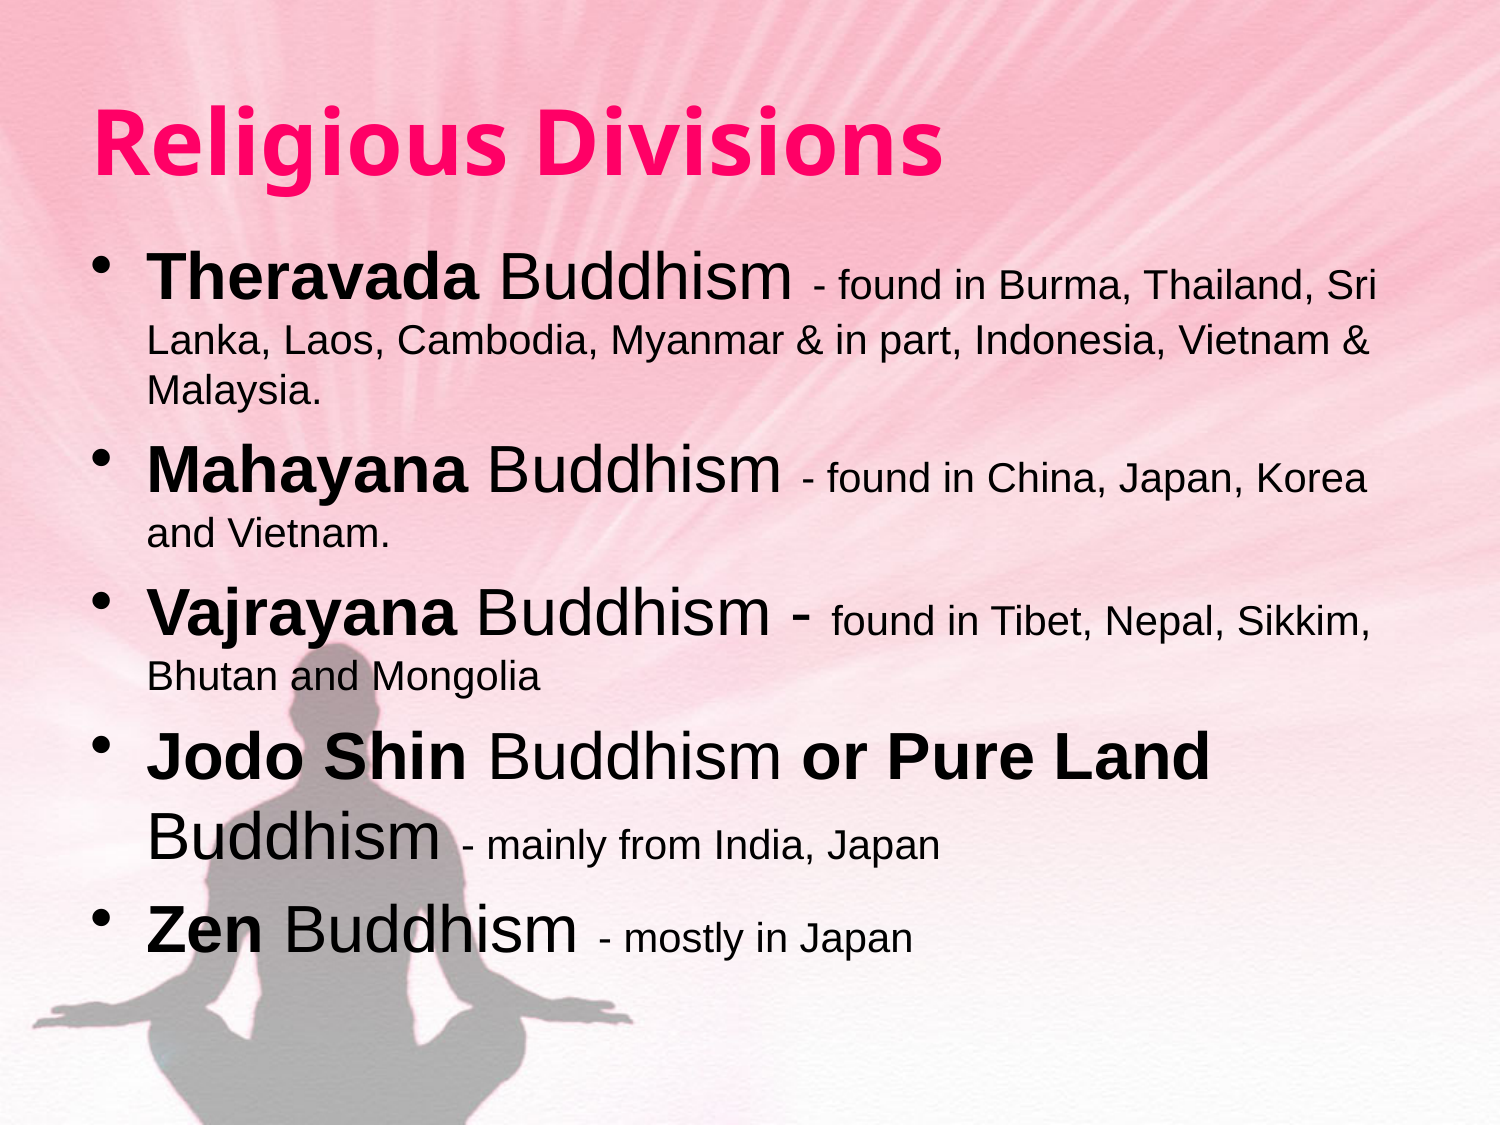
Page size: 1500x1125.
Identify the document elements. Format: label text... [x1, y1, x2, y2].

list Theravada Buddhism - found in Burma, Thailand, Sri Lanka, Laos, Cambodia, Myanmar & in part, Indonesia, Vietnam & Malaysia. Mahayana Buddhism - found in China, Japan, Korea and Vietnam. Vajrayana Buddhism - found in Tibet, Nepal, Sikkim, Bhutan and Mongolia Jodo Shin Buddhism or Pure Land Buddhism - mainly from India, Japan Zen Buddhism - mostly in Japan [74, 224, 1426, 1063]
title Religious Divisions [74, 44, 1426, 224]
picture [0, 0, 1500, 1125]
